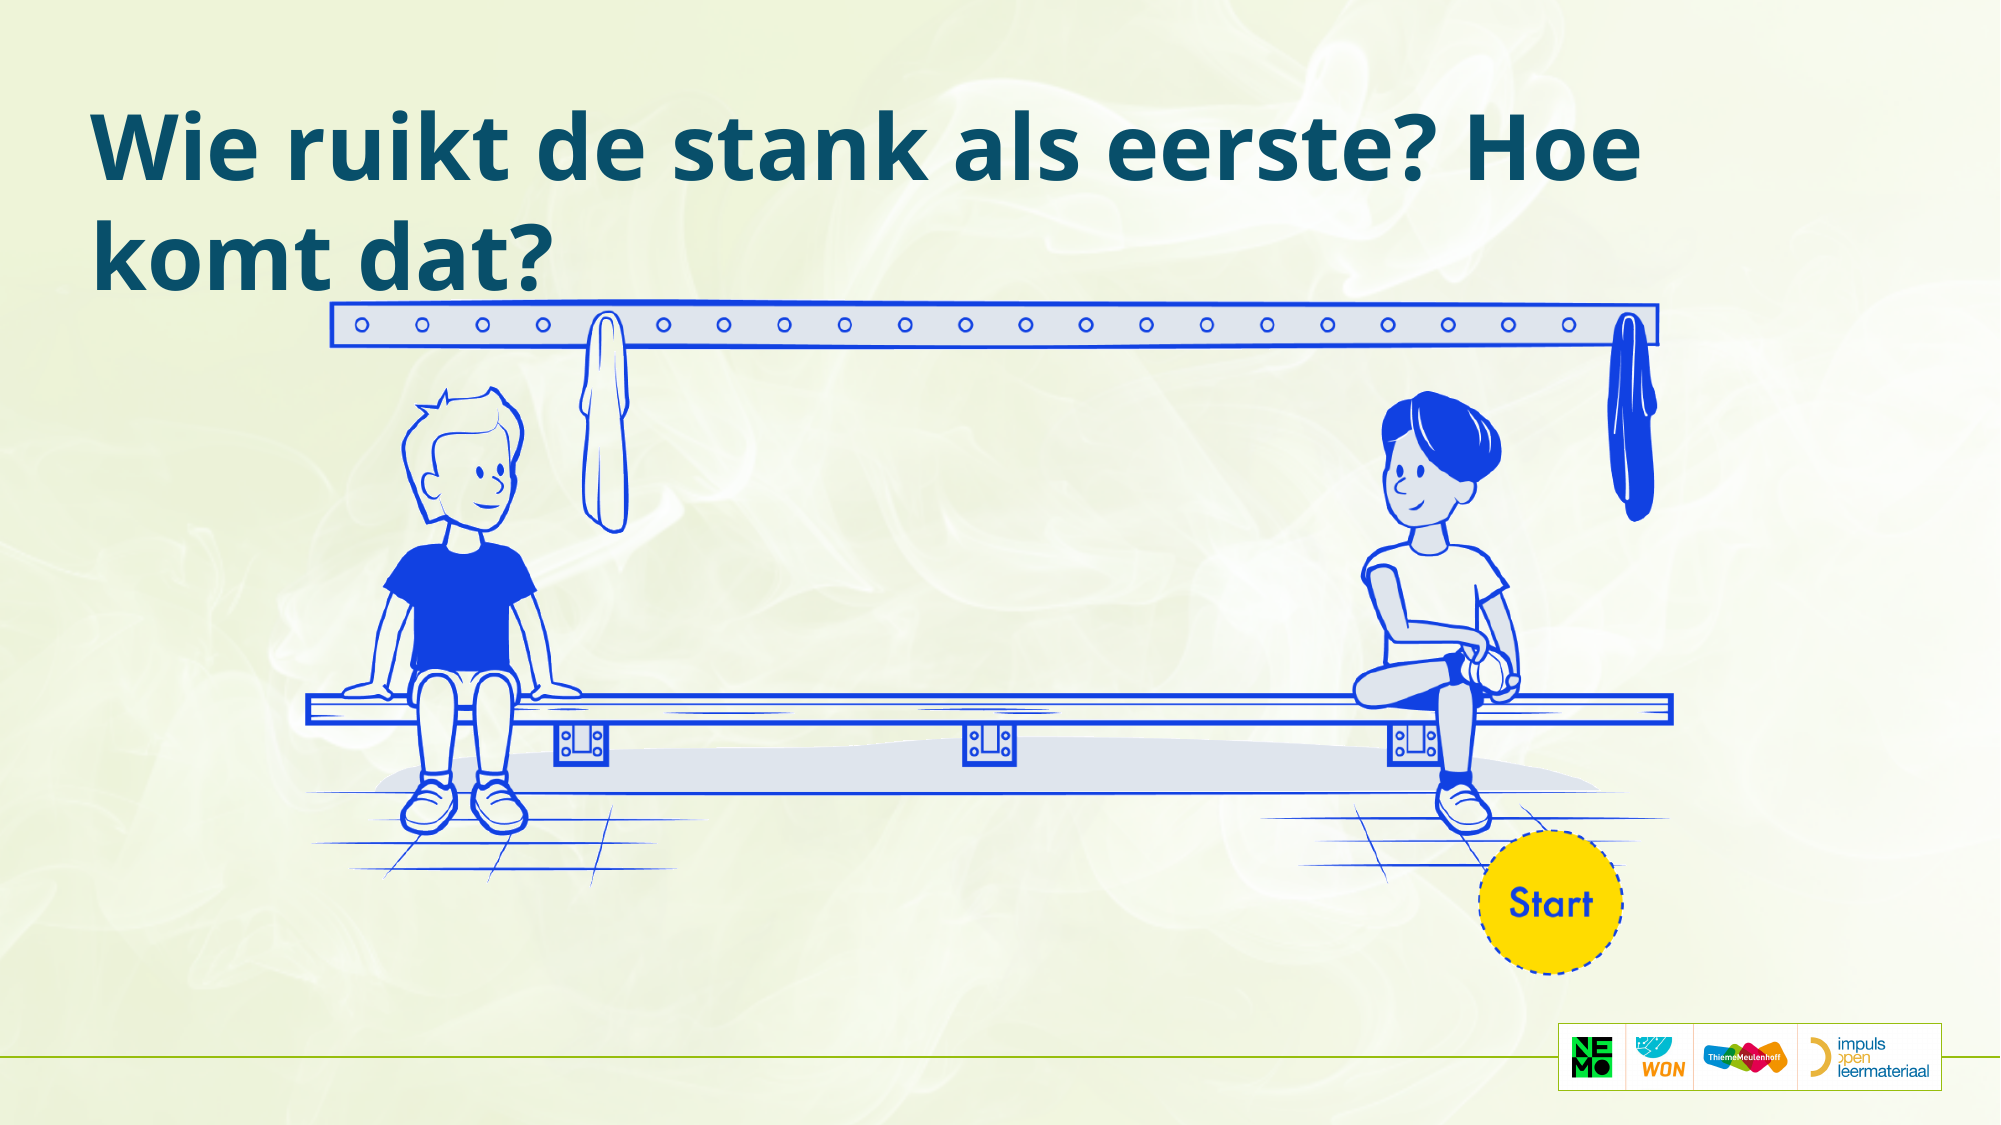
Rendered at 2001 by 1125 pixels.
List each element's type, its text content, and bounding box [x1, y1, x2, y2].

picture [283, 282, 1717, 989]
title Wie ruikt de stank als eerste? Hoe komt dat? [90, 89, 1910, 247]
picture [1559, 1024, 1941, 1090]
